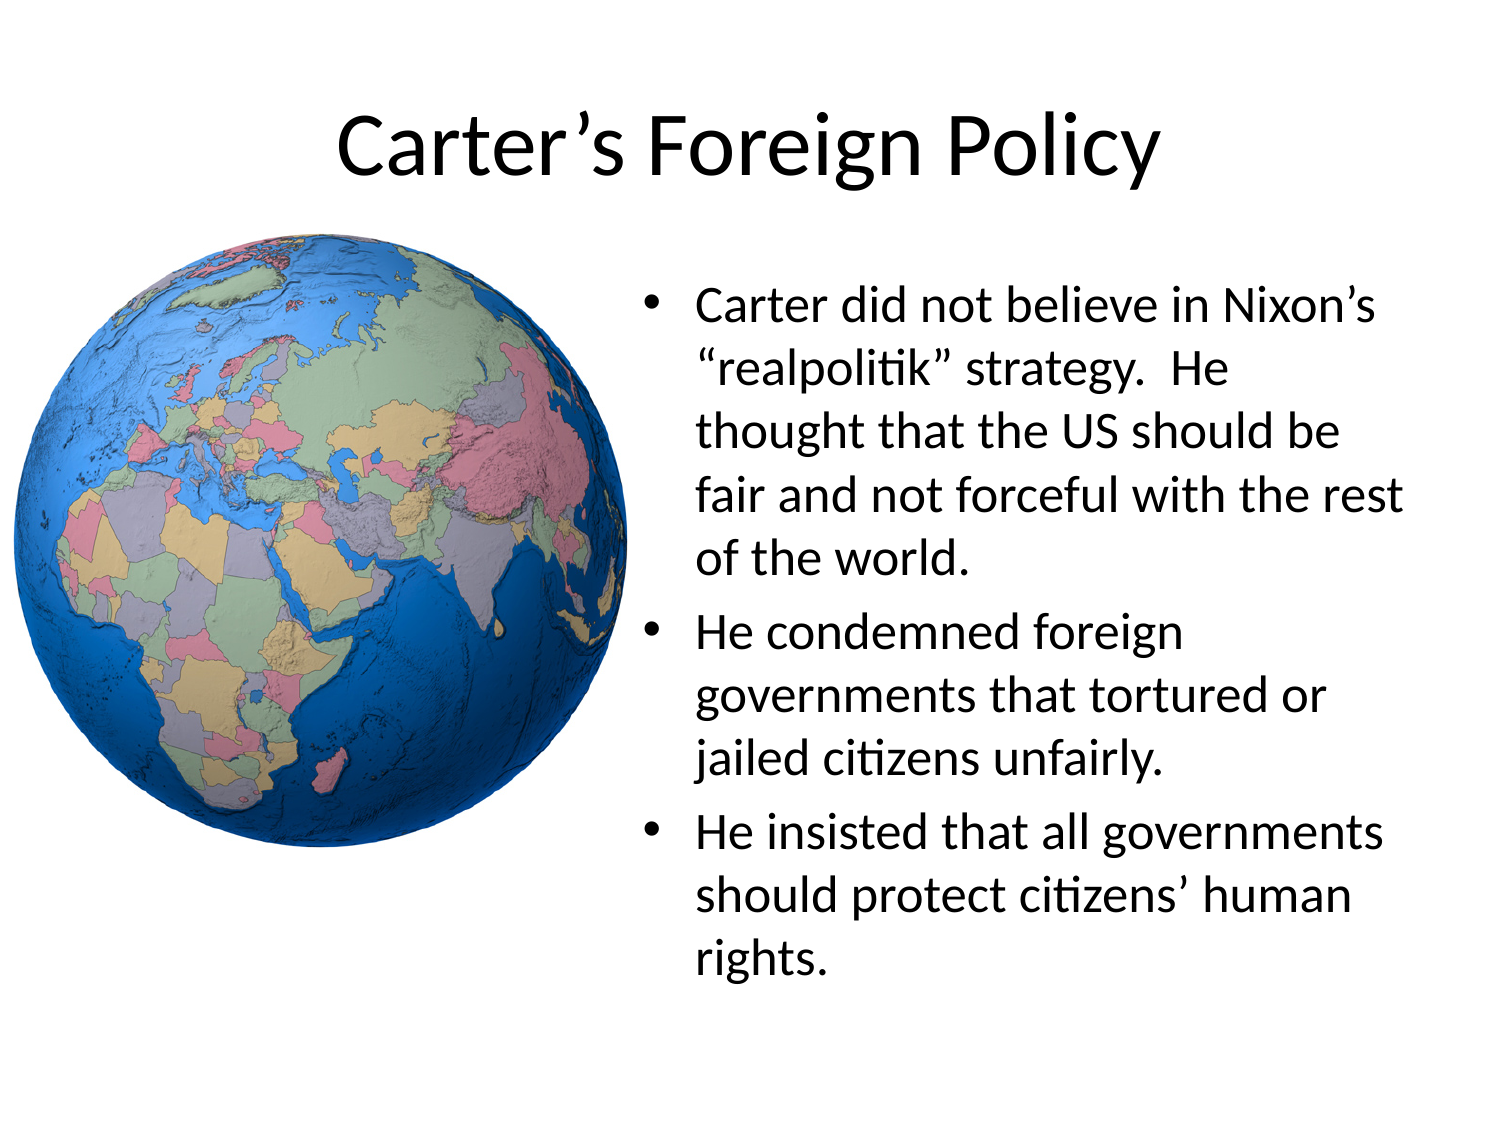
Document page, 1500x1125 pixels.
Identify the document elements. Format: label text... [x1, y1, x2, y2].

picture [11, 232, 628, 849]
title Carter’s Foreign Policy [75, 45, 1425, 233]
list Carter did not believe in Nixon’s “realpolitik” strategy. He thought that the US should be fair and not forceful with the rest of the world. He condemned foreign governments that tortured or jailed citizens unfairly. He insisted that all governments should protect citizens’ human rights. [627, 262, 1425, 1005]
